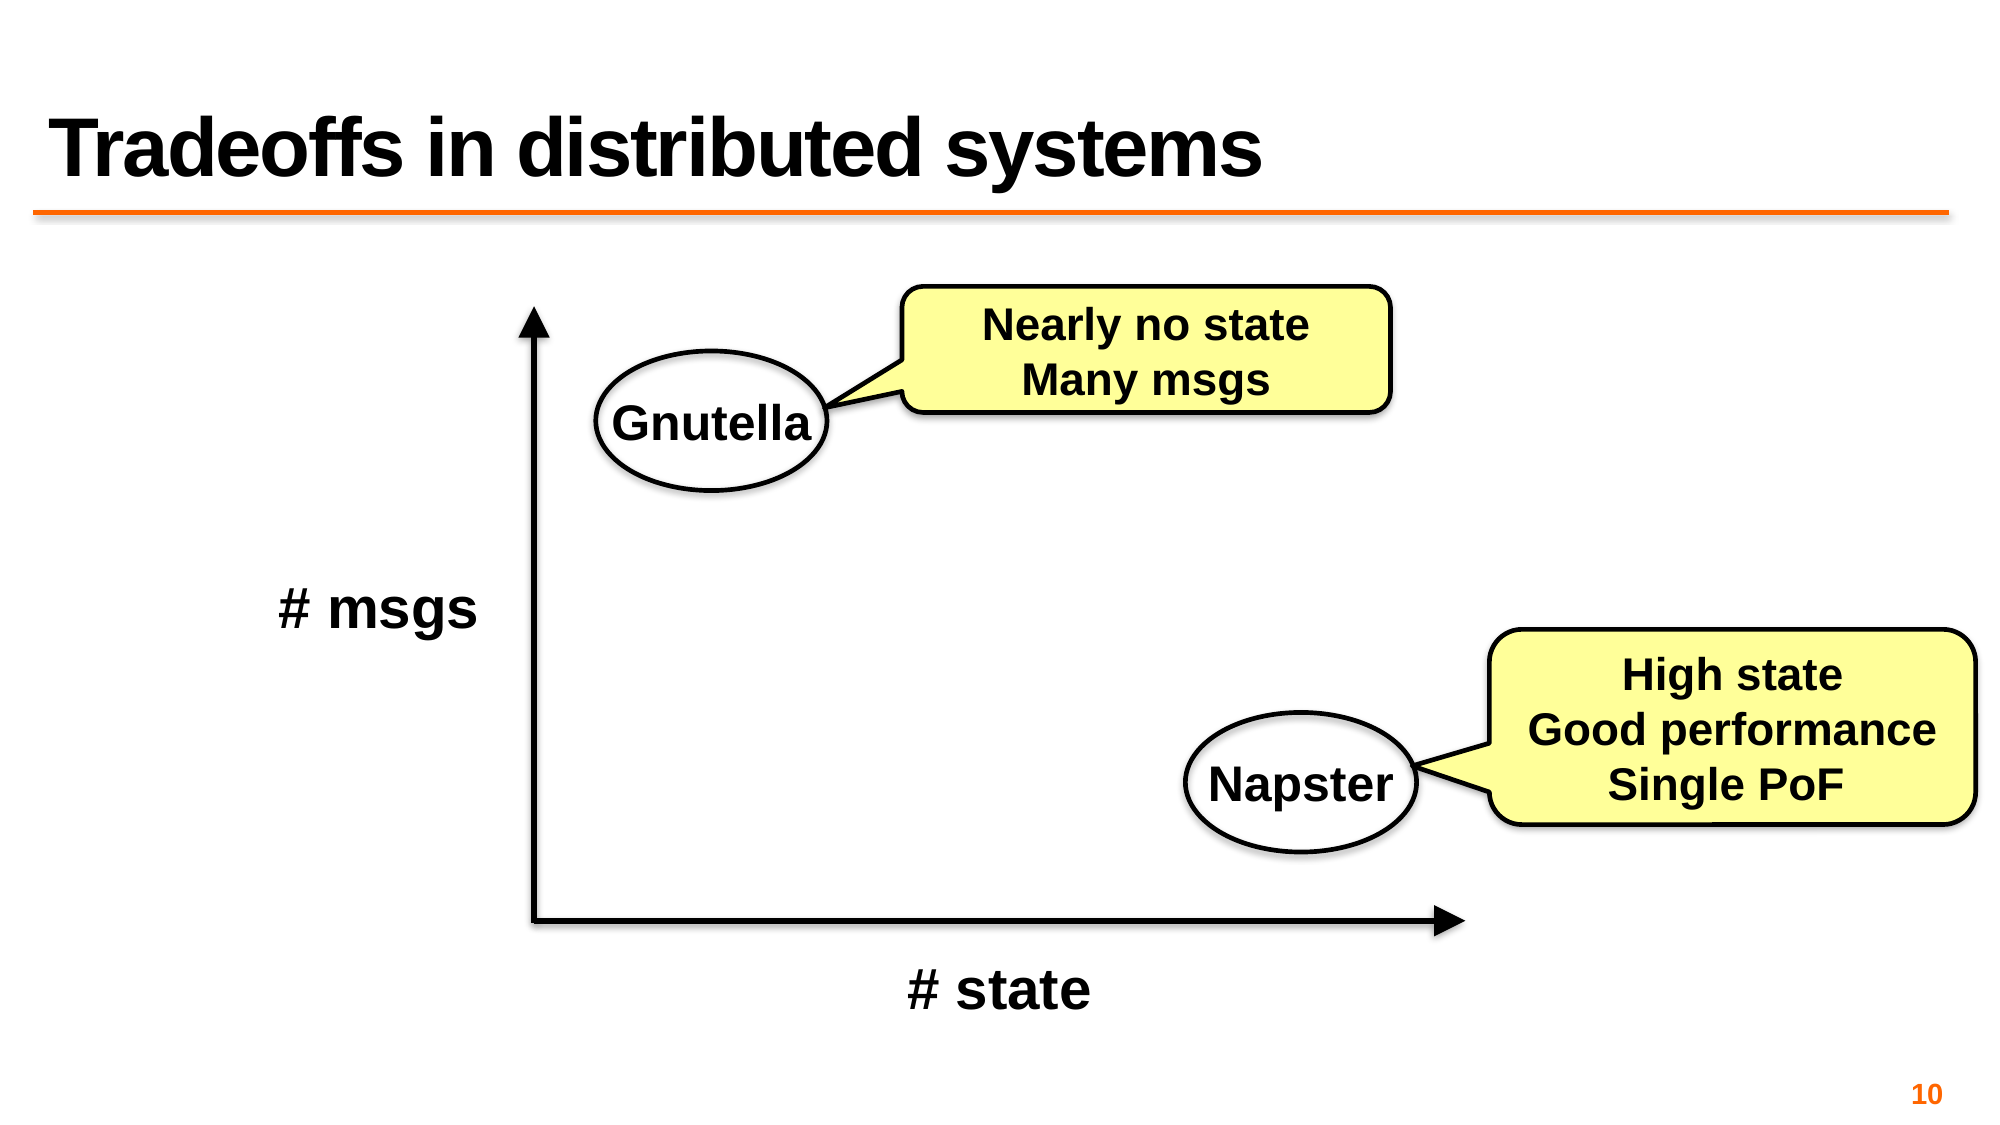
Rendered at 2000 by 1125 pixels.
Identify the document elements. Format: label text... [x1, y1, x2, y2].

text_box Nearly no state Many msgs [901, 285, 1391, 304]
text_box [1185, 712, 1417, 853]
text_box # msgs [263, 562, 495, 648]
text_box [595, 350, 828, 491]
title Tradeoffs in distributed systems [33, 24, 1950, 201]
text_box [533, 305, 1466, 924]
text_box # state [892, 943, 1108, 1029]
slide_number 10 [1482, 1074, 1950, 1110]
text_box High state Good performance Single PoF [1471, 628, 1977, 826]
